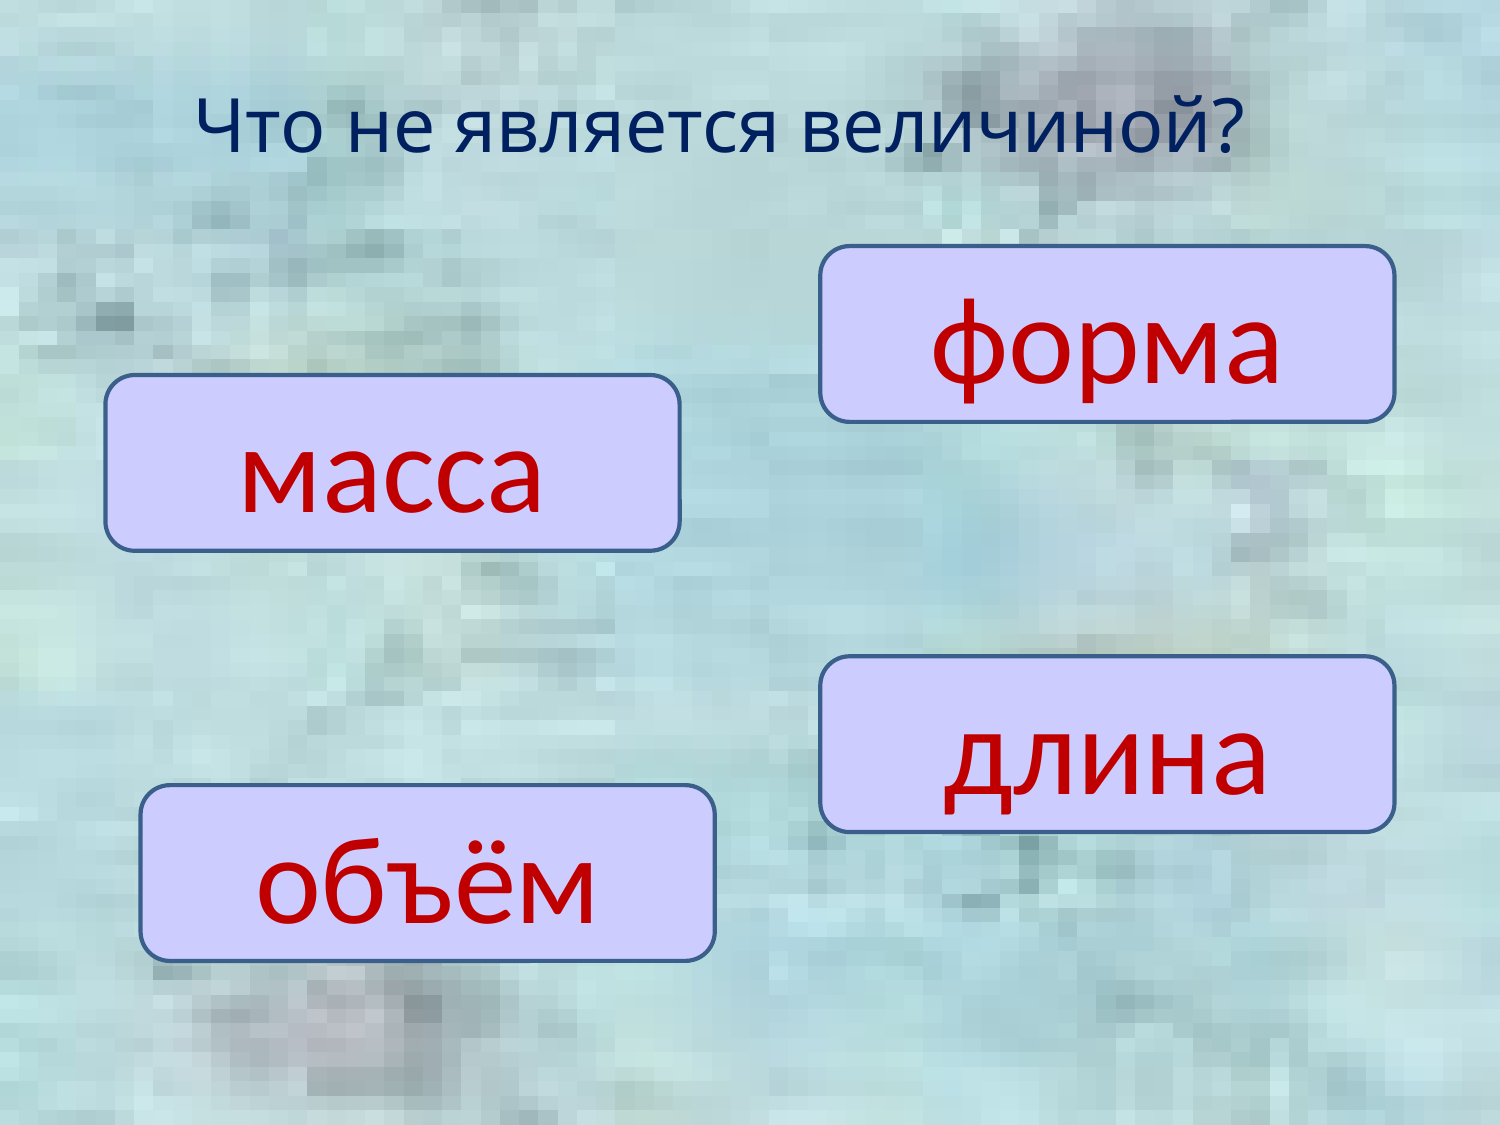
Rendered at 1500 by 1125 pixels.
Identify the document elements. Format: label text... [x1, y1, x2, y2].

text_box масса [103, 372, 682, 553]
text_box форма [818, 243, 1397, 424]
picture [0, 0, 1500, 1125]
title Что не является величиной? [82, 35, 1357, 211]
text_box длина [818, 654, 1397, 835]
text_box объём [138, 783, 717, 964]
